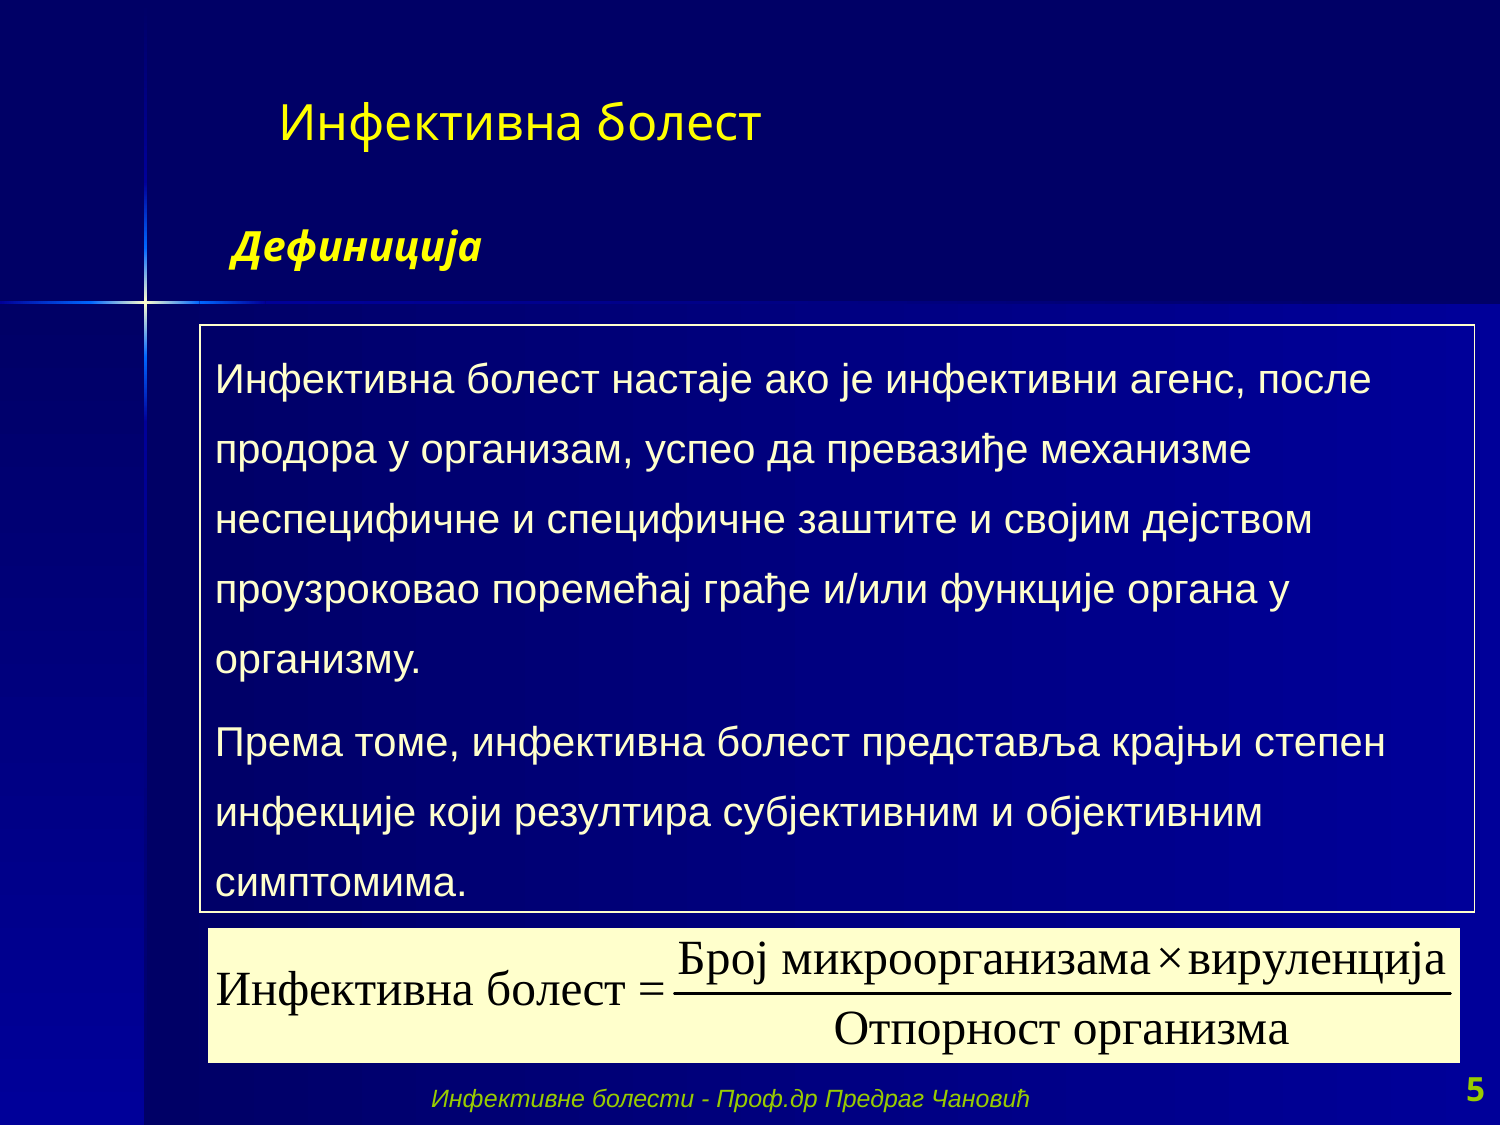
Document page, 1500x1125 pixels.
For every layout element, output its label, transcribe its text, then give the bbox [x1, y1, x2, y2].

text_box Инфективна болест [263, 82, 791, 158]
text_box Дефиниција [217, 212, 508, 278]
slide_number 5 [1354, 1059, 1500, 1125]
text_box Инфективна болест настаје ако је инфективни агенс, после продора у организам, успео да превазиђе механизме неспецифичне и специфичне заштите и својим дејством проузроковао поремећај грађе и/или функције органа у организму. Према томе, инфективна болест представља крајњи степен инфекције који резултира субјективним и објективним симптомима. [200, 324, 1475, 912]
footer Инфективне болести - Проф.др Предраг Чановић [412, 1074, 1051, 1125]
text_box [207, 927, 1461, 1064]
